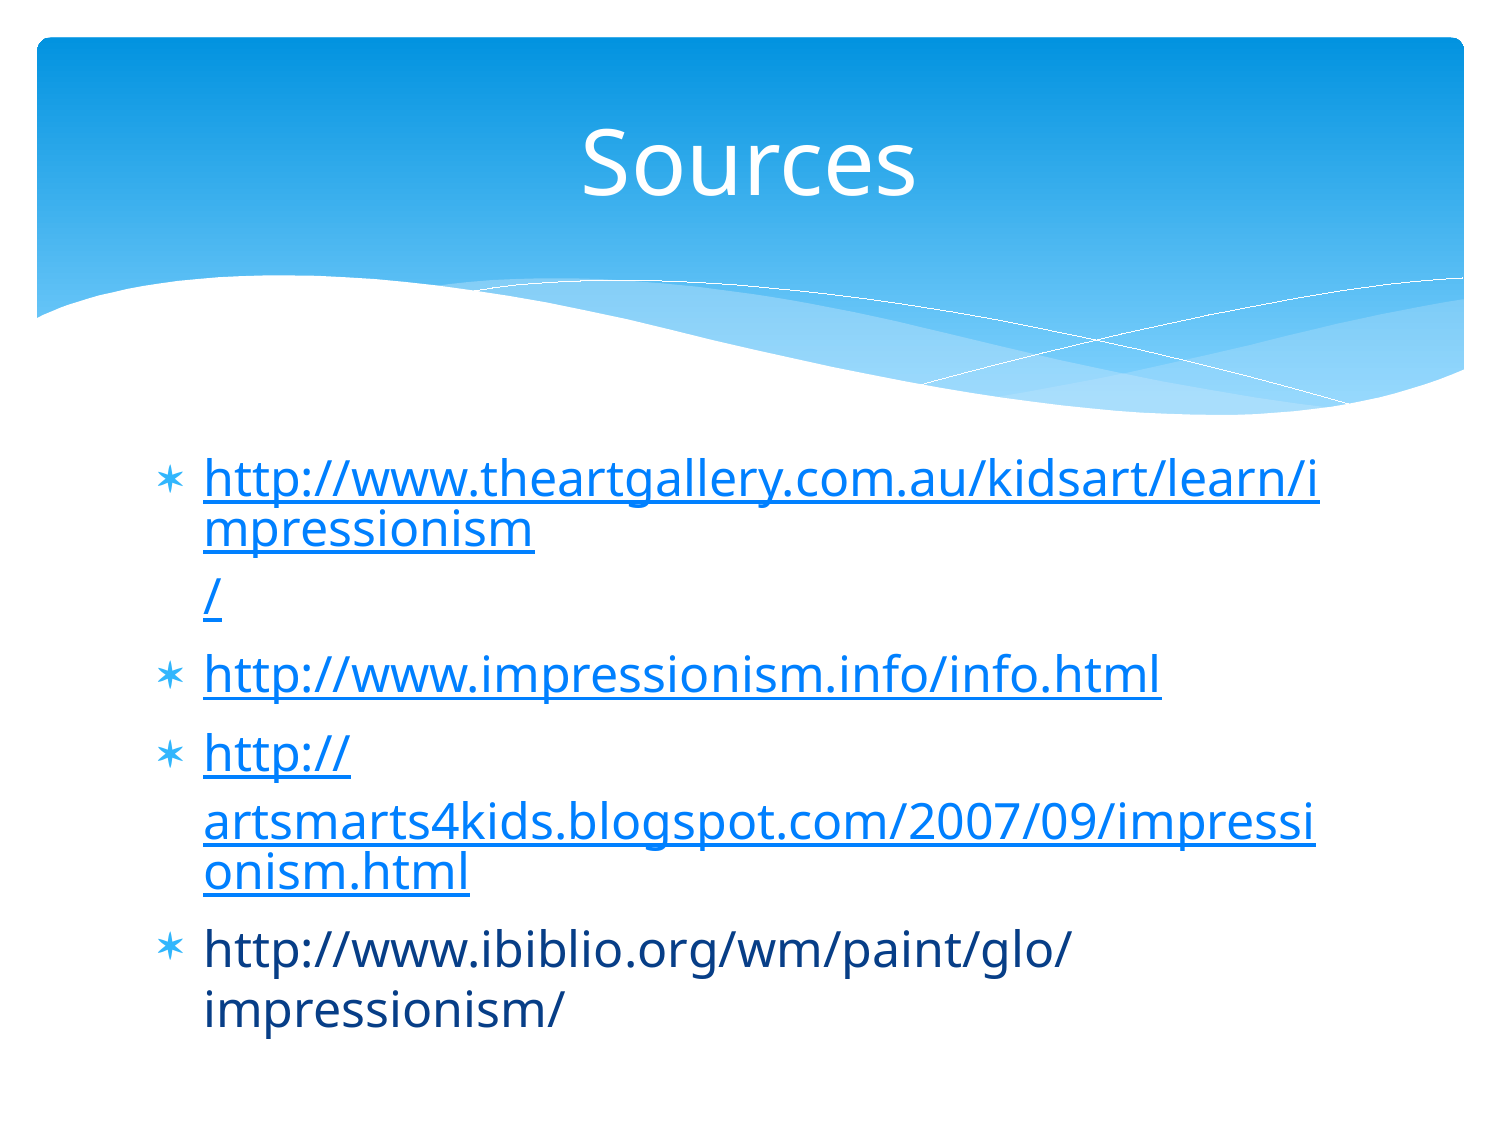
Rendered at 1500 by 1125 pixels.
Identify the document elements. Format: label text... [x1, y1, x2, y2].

list http://www.theartgallery.com.au/kidsart/learn/impressionism/ http://www.impressionism.info/info.html http://artsmarts4kids.blogspot.com/2007/09/impressionism.html http://www.ibiblio.org/wm/paint/glo/impressionism/ [143, 438, 1359, 1005]
title Sources [75, 55, 1425, 261]
